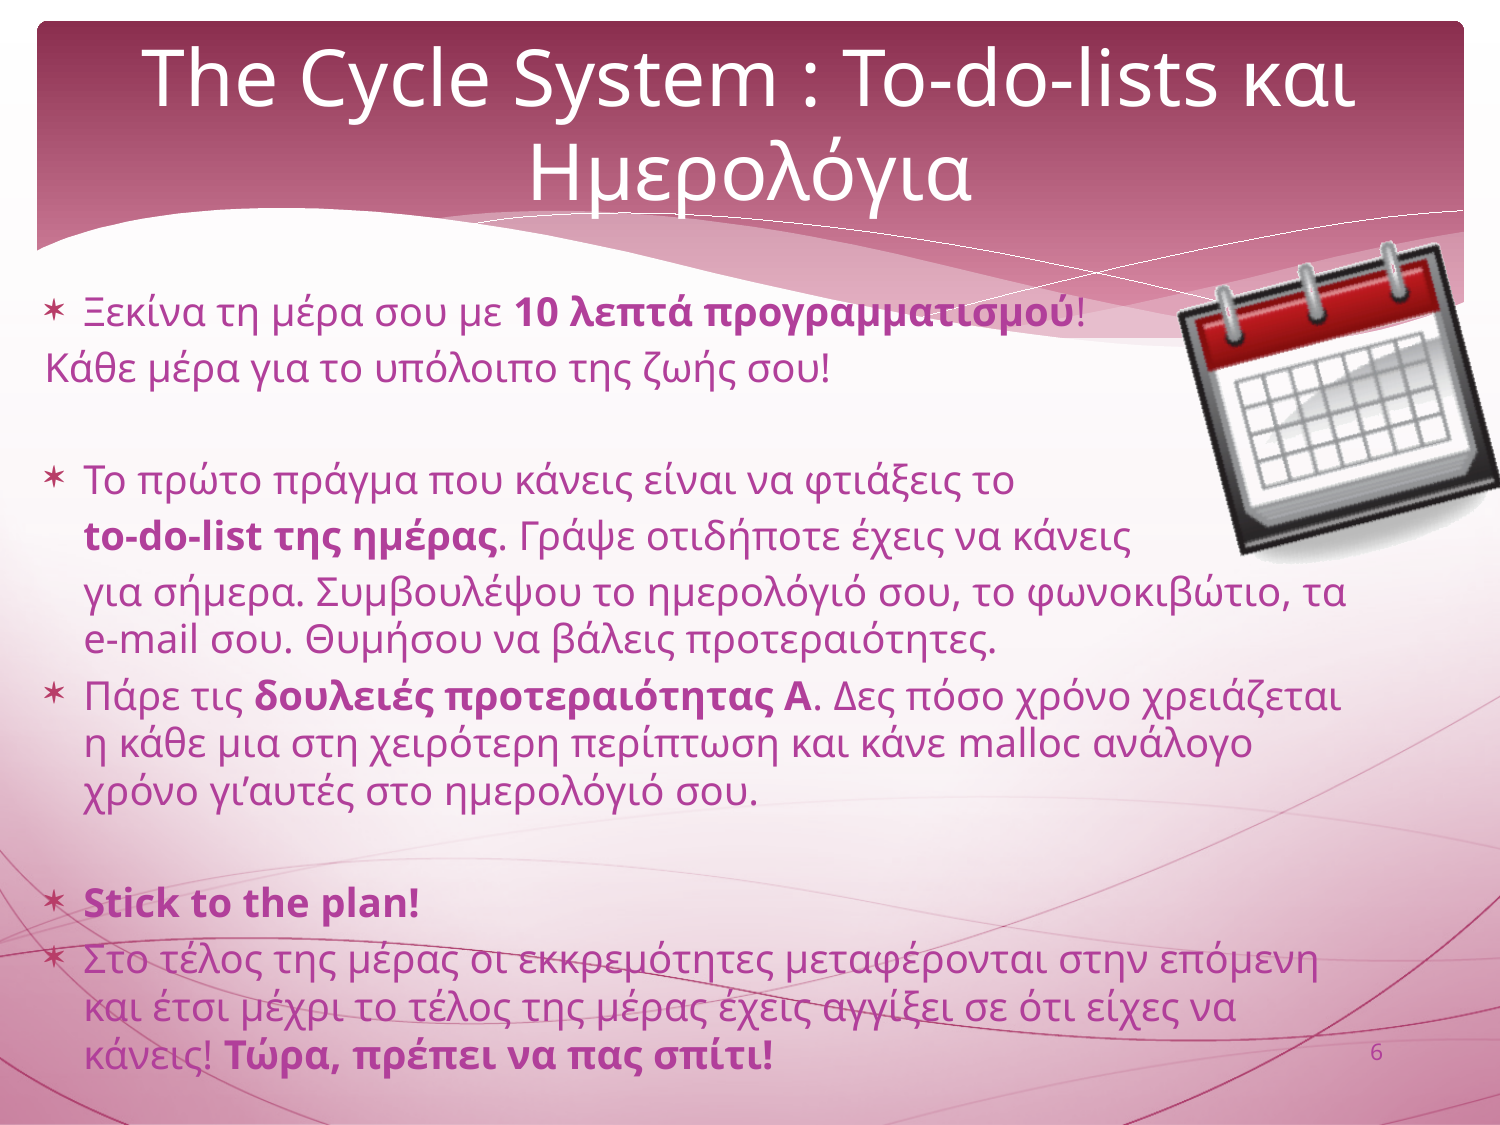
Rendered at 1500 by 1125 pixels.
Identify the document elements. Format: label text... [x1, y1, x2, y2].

title The Cycle System : To-do-lists και Ημερολόγια [75, 19, 1425, 225]
list Ξεκίνα τη μέρα σου με 10 λεπτά προγραμματισμού! Κάθε μέρα για το υπόλοιπο της ζωής σου! Το πρώτο πράγμα που κάνεις είναι να φτιάξεις το to-do-list της ημέρας. Γράψε οτιδήποτε έχεις να κάνεις για σήμερα. Συμβουλέψου το ημερολόγιό σου, το φωνοκιβώτιο, τα e-mail σου. Θυμήσου να βάλεις προτεραιότητες. Πάρε τις δουλειές προτεραιότητας Α. Δες πόσο χρόνο χρειάζεται η κάθε μια στη χειρότερη περίπτωση και κάνε malloc ανάλογο χρόνο γι’αυτές στο ημερολόγιό σου. Stick to the plan! Στο τέλος της μέρας οι εκκρεμότητες μεταφέρονται στην επόμενη και έτσι μέχρι το τέλος της μέρας έχεις αγγίξει σε ότι είχες να κάνεις! Τώρα, πρέπει να πας σπίτι! [29, 278, 1377, 1100]
slide_number 6 [1281, 1023, 1473, 1084]
picture [1145, 212, 1500, 598]
